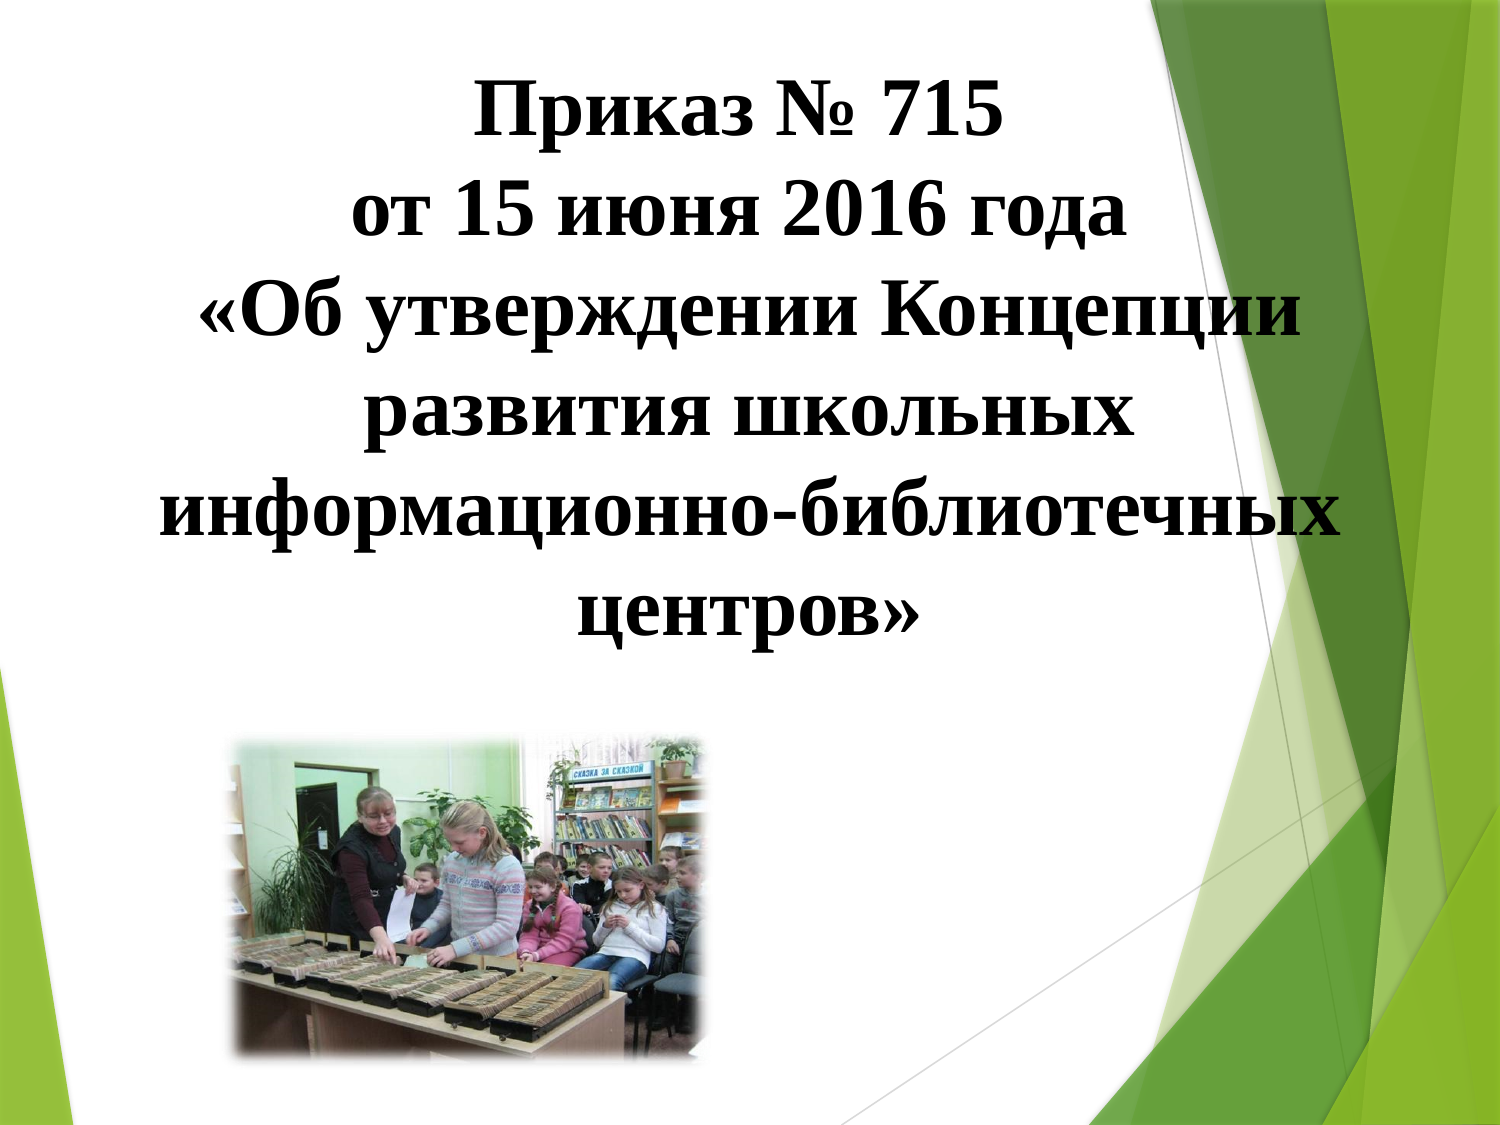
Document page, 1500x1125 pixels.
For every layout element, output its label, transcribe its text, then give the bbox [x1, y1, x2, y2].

picture [217, 727, 716, 1071]
title Приказ № 715 от 15 июня 2016 года «Об утверждении Концепции развития школьных информационно-библиотечных центров» [75, 45, 1425, 681]
